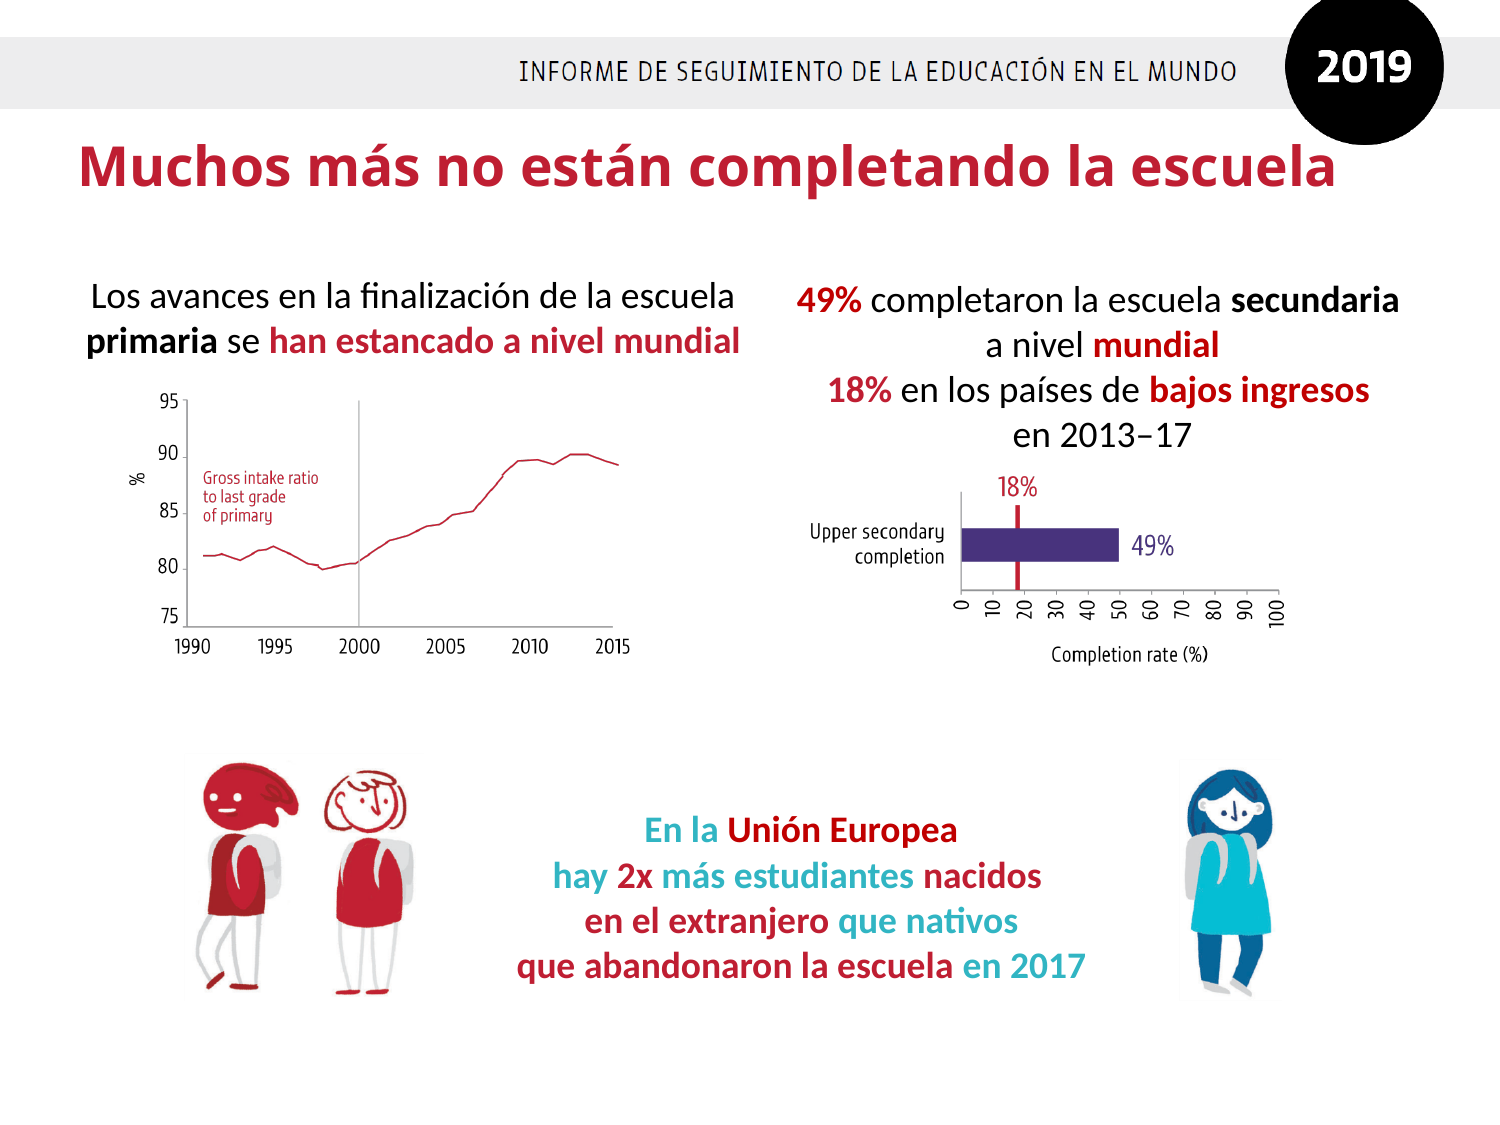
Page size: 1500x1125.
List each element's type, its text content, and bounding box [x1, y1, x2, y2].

text_box En la Unión Europea [504, 798, 1099, 858]
picture [1179, 759, 1282, 1001]
text_box 49% completaron la escuela secundaria a nivel mundial 18% en los países de bajos ingresos en 2013–17 [763, 267, 1443, 381]
text_box Muchos más no están completando la escuela [62, 131, 1392, 258]
picture [809, 472, 1289, 667]
picture [126, 390, 631, 660]
text_box que abandonaron la escuela en 2017 [456, 933, 1147, 994]
list Los avances en la finalización de la escuela primaria se han estancado a nivel mundial [66, 263, 761, 367]
picture [1285, 0, 1444, 145]
text_box hay 2x más estudiantes nacidos en el extranjero que nativos [424, 843, 1179, 949]
picture [184, 752, 424, 1001]
